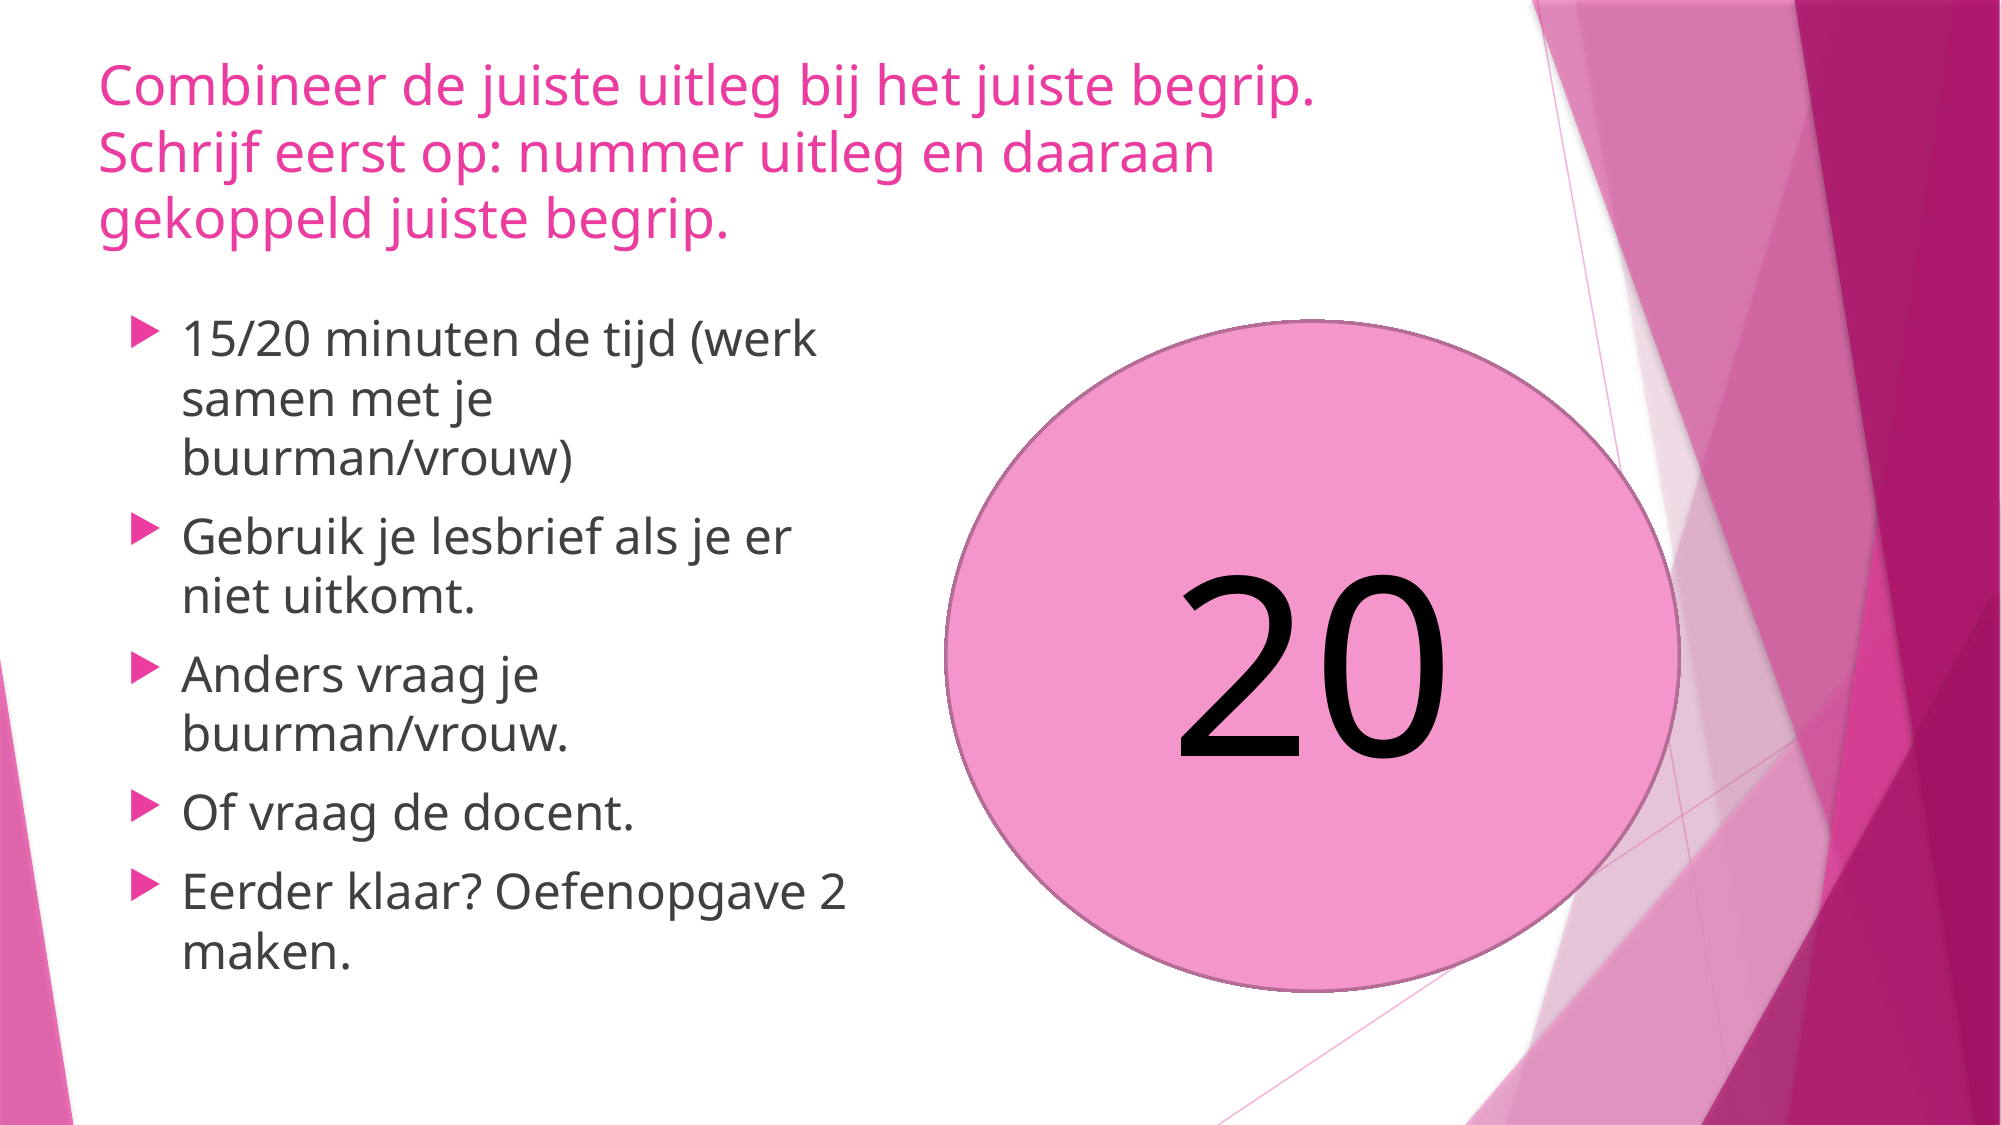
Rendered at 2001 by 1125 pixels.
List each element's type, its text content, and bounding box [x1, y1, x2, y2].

list 15/20 minuten de tijd (werk samen met je buurman/vrouw) Gebruik je lesbrief als je er niet uitkomt. Anders vraag je buurman/vrouw. Of vraag de docent. Eerder klaar? Oefenopgave 2 maken. [112, 299, 896, 992]
text_box 20 [944, 319, 1681, 993]
title Combineer de juiste uitleg bij het juiste begrip. Schrijf eerst op: nummer uitleg en daaraan gekoppeld juiste begrip. [83, 42, 1494, 260]
